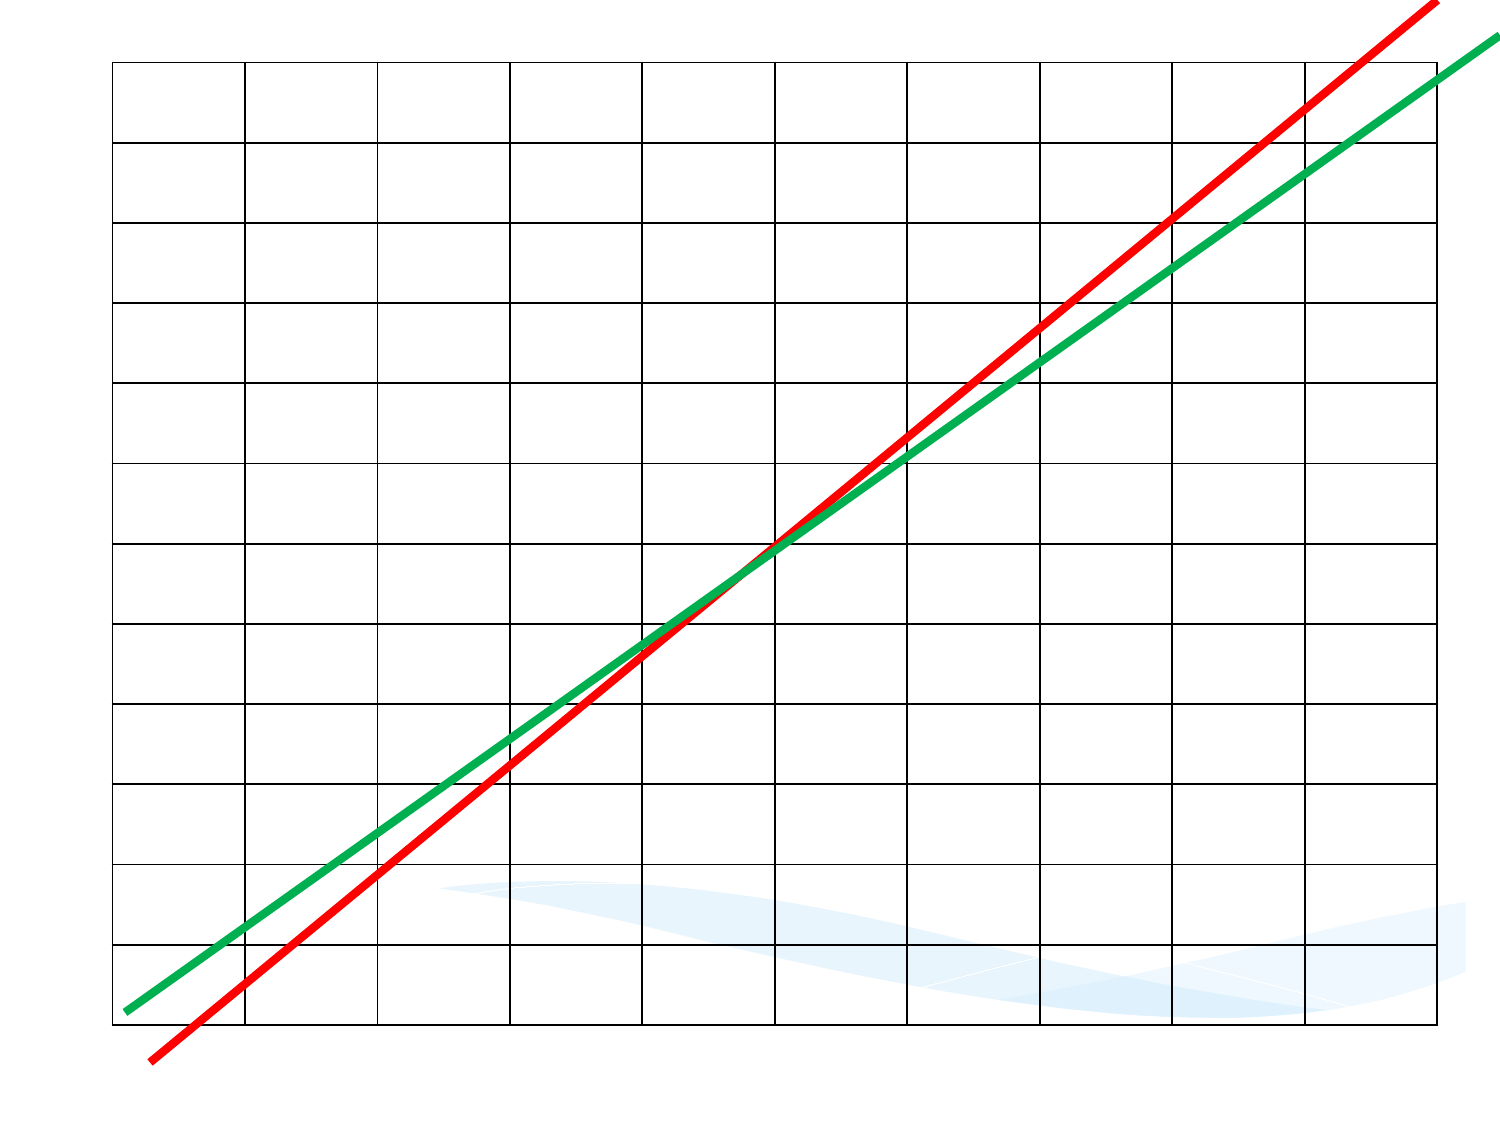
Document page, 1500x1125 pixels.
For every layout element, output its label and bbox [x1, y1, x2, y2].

text_box [124, 34, 1500, 1013]
text_box [149, 0, 1438, 33]
table_cell [113, 224, 118, 302]
table_cell [113, 384, 118, 463]
table_cell [113, 545, 118, 623]
table_cell [113, 865, 118, 944]
text_box [149, 1021, 1438, 1063]
table_cell [113, 304, 118, 382]
table_cell [113, 464, 118, 543]
table_cell [113, 705, 118, 783]
table_cell [113, 946, 143, 1024]
table_cell [113, 144, 118, 222]
table_cell [113, 625, 118, 703]
table_cell [113, 785, 118, 864]
table_header [113, 63, 118, 142]
